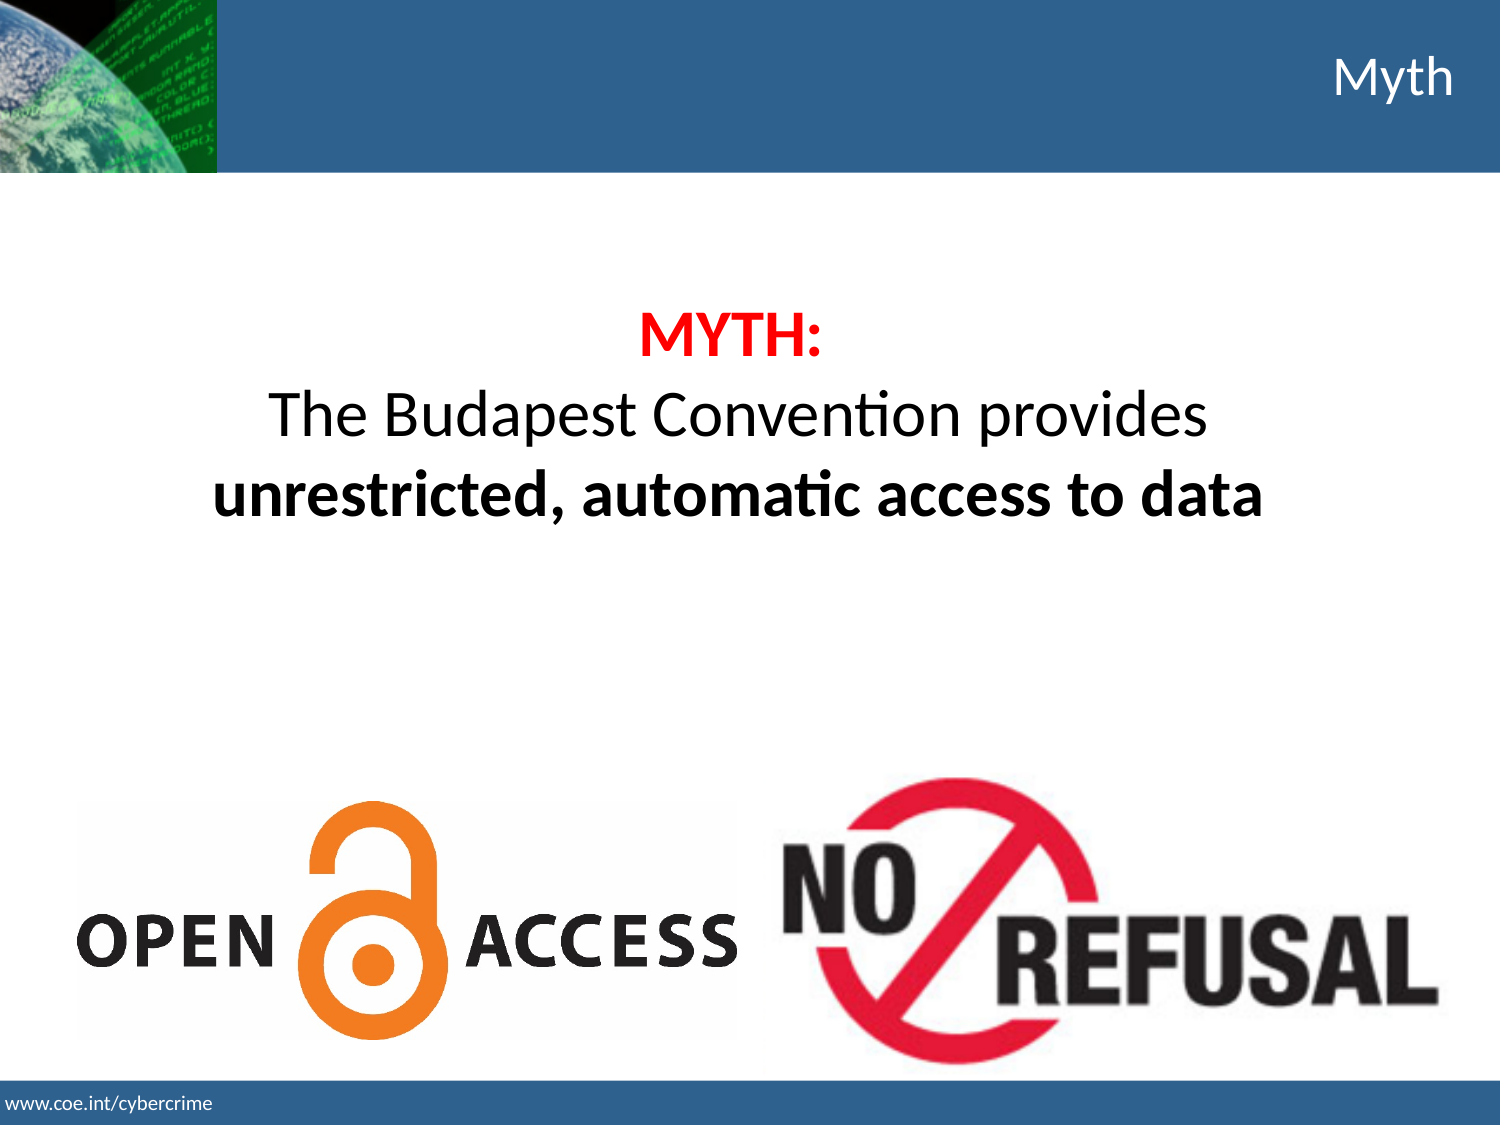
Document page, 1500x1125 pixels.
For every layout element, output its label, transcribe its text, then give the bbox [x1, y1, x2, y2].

picture [763, 769, 1491, 1077]
picture [77, 801, 737, 1040]
text_box Myth [230, 31, 1483, 114]
picture [0, 0, 217, 173]
text_box MYTH: The Budapest Convention provides unrestricted, automatic access to data [118, 202, 1360, 537]
